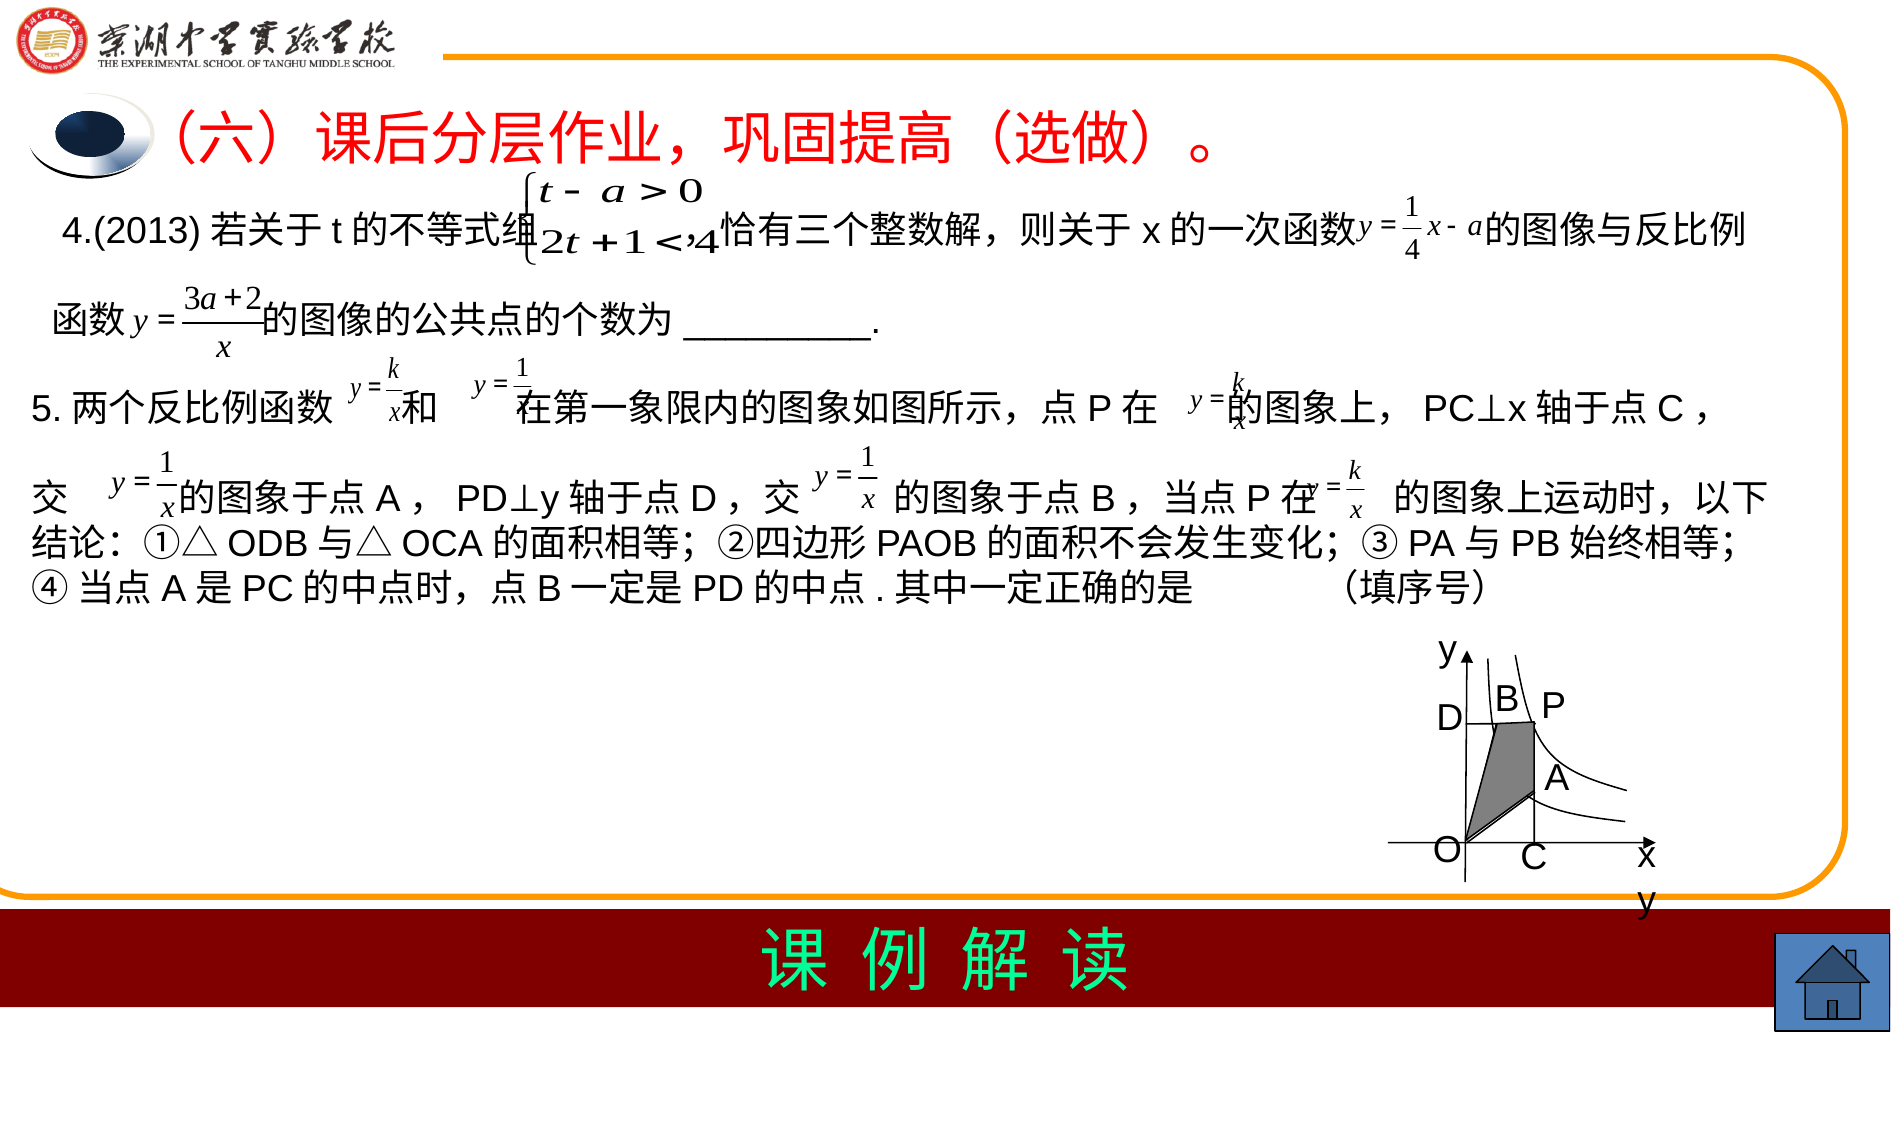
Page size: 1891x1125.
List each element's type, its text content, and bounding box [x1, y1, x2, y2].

text_box [149, 57, 1846, 897]
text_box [1183, 364, 1255, 437]
text_box （六）课后分层作业，巩固提高（选做）。 [151, 93, 1371, 179]
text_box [124, 277, 272, 366]
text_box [506, 166, 729, 271]
text_box [1775, 933, 1891, 1032]
text_box 课 例 解 读 [0, 909, 1891, 1008]
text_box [343, 349, 409, 429]
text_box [466, 349, 536, 422]
text_box [0, 90, 1381, 897]
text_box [26, 93, 151, 179]
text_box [103, 442, 183, 525]
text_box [1350, 187, 1488, 267]
text_box 5.两个反比例函数 和 在第一象限内的图象如图所示，点P在 的图象上，PC⊥x轴于点C， 交 的图象于点A，PD⊥y轴于点D，交 的图象于点B，当点P在 的图象上运动时，以下 结论：①△ODB与△OCA的面积相等；②四边形PAOB的面积不会发生变化；③PA与PB始终相等； ④当点A是PC的中点时，点B一定是PD的中点.其中一定正确的是 （填序号） [16, 377, 1784, 617]
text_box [806, 437, 883, 516]
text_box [1299, 452, 1371, 525]
picture [0, 0, 444, 83]
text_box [1386, 581, 1749, 918]
text_box 4.(2013)若关于t的不等式组 ，恰有三个整数解，则关于x的一次函数 的图像与反比例 函数 的图像的公共点的个数为_________. [36, 198, 1763, 349]
